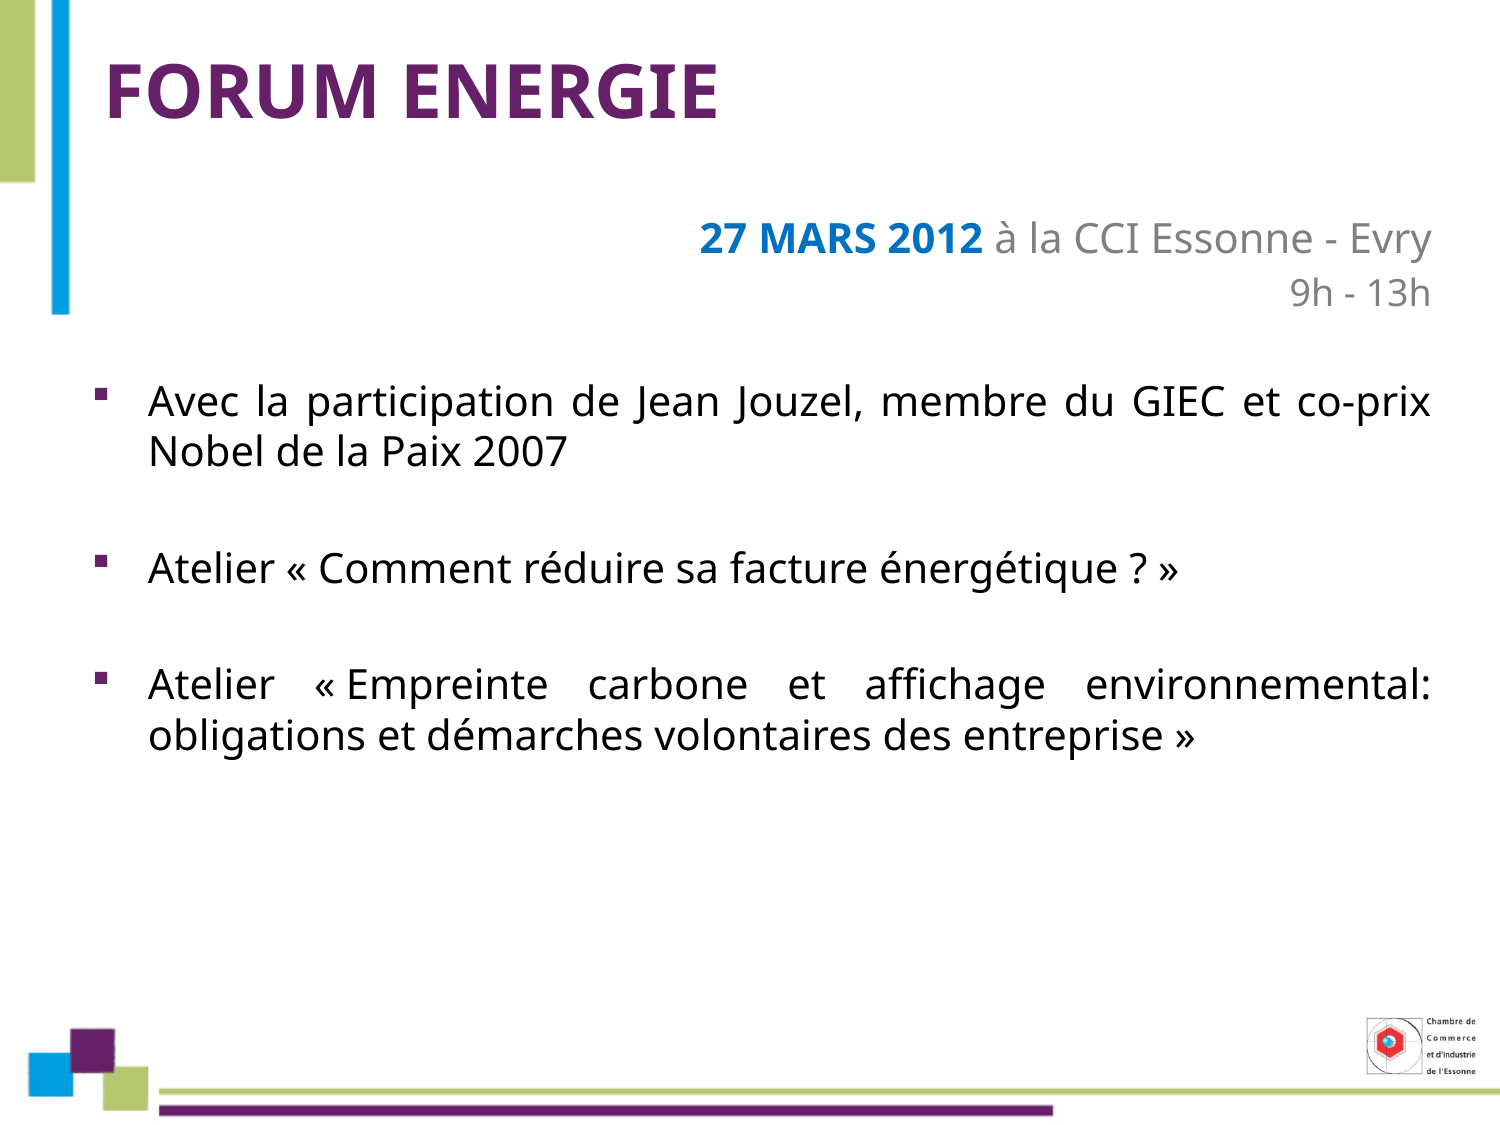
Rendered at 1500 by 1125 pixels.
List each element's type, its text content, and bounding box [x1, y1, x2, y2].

picture [0, 0, 83, 322]
picture [0, 1011, 1500, 1125]
title FORUM ENERGIE [88, 30, 1447, 149]
list 27 MARS 2012 à la CCI Essonne - Evry 9h - 13h Avec la participation de Jean Jouzel, membre du GIEC et co-prix Nobel de la Paix 2007 Atelier « Comment réduire sa facture énergétique ? » Atelier « Empreinte carbone et affichage environnemental: obligations et démarches volontaires des entreprise » [76, 160, 1447, 965]
